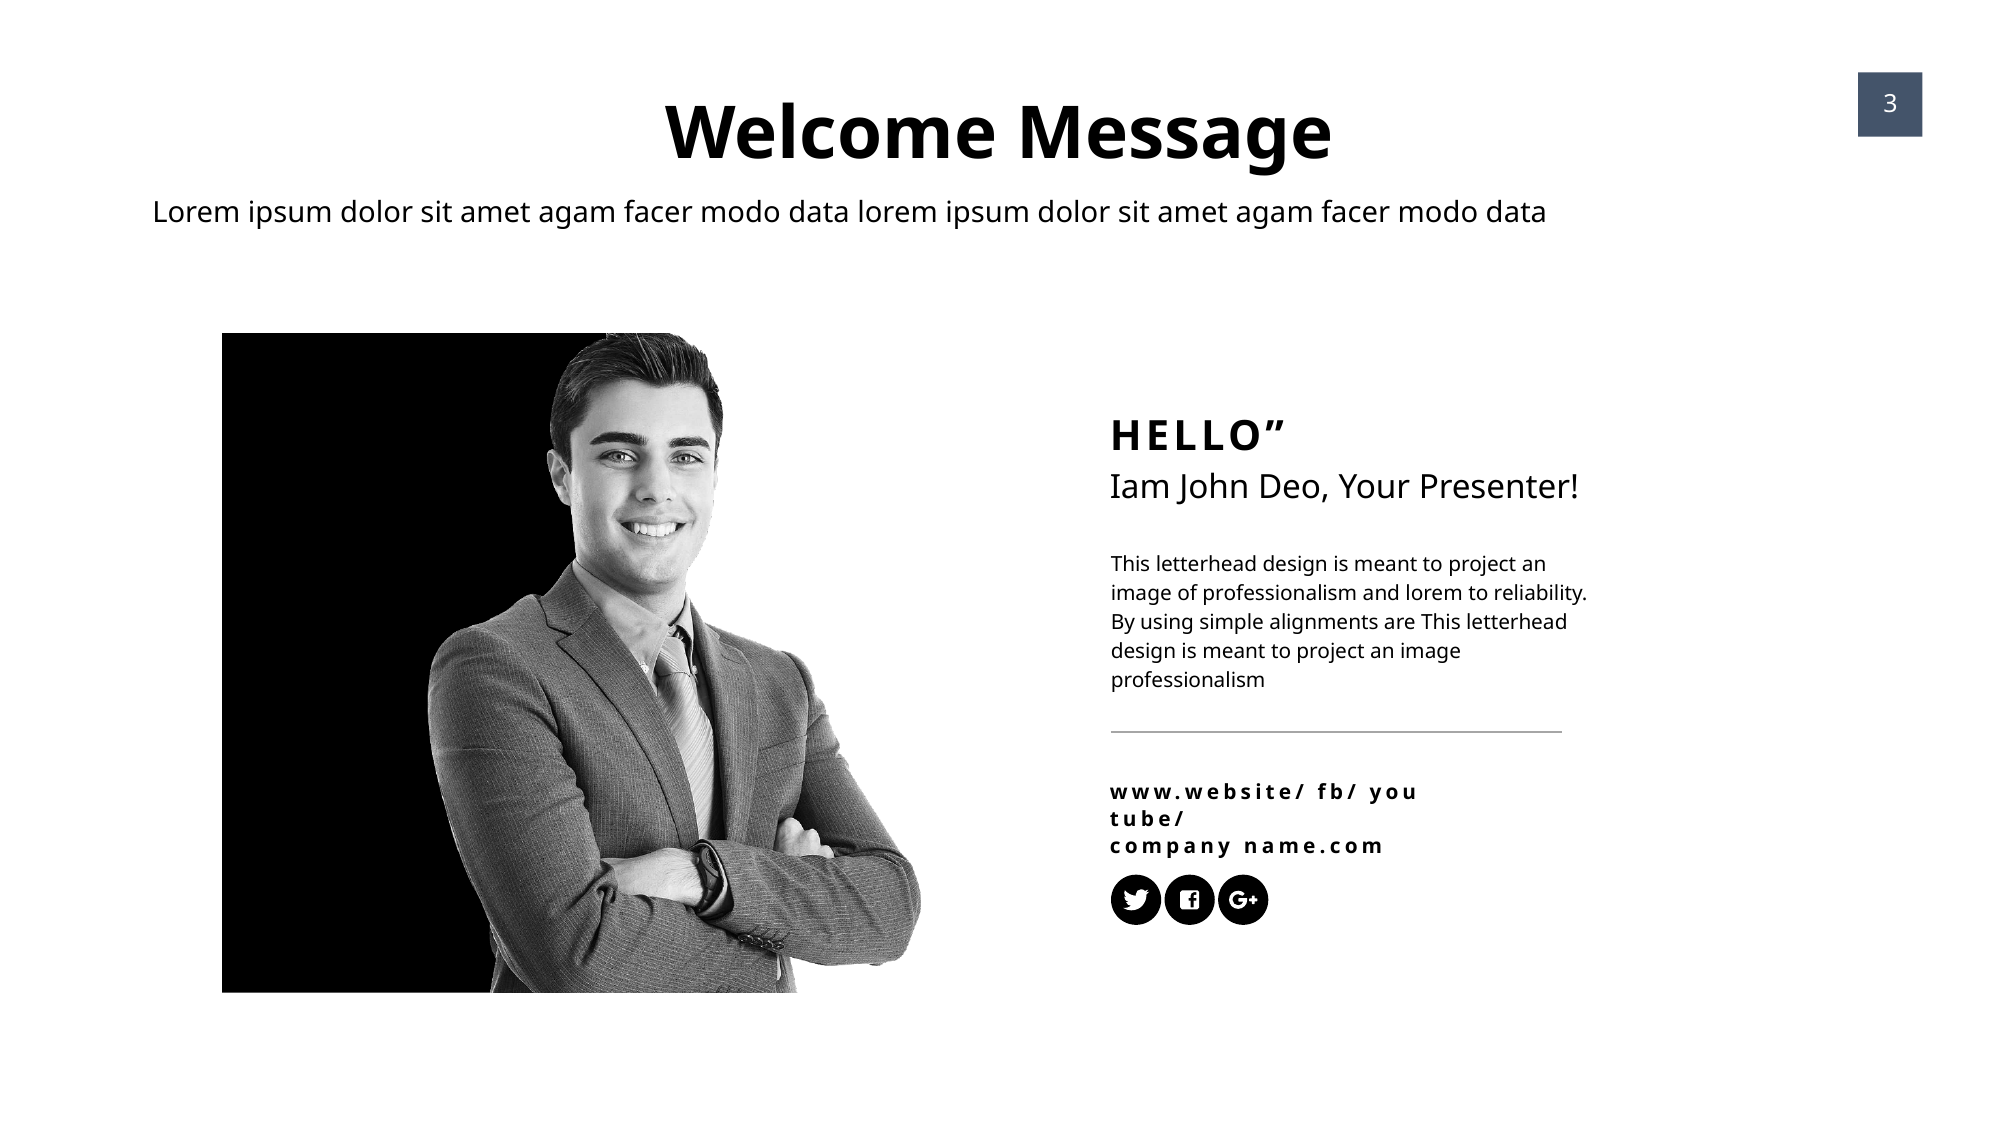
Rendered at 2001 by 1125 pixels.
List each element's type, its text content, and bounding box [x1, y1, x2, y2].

text_box [221, 332, 635, 994]
subtitle Lorem ipsum dolor sit amet agam facer modo data lorem ipsum dolor sit amet agam facer modo data [137, 186, 1863, 227]
title Welcome Message [137, 78, 1863, 186]
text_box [1095, 401, 1605, 925]
picture [427, 333, 921, 993]
slide_number 3 [1863, 78, 1927, 130]
